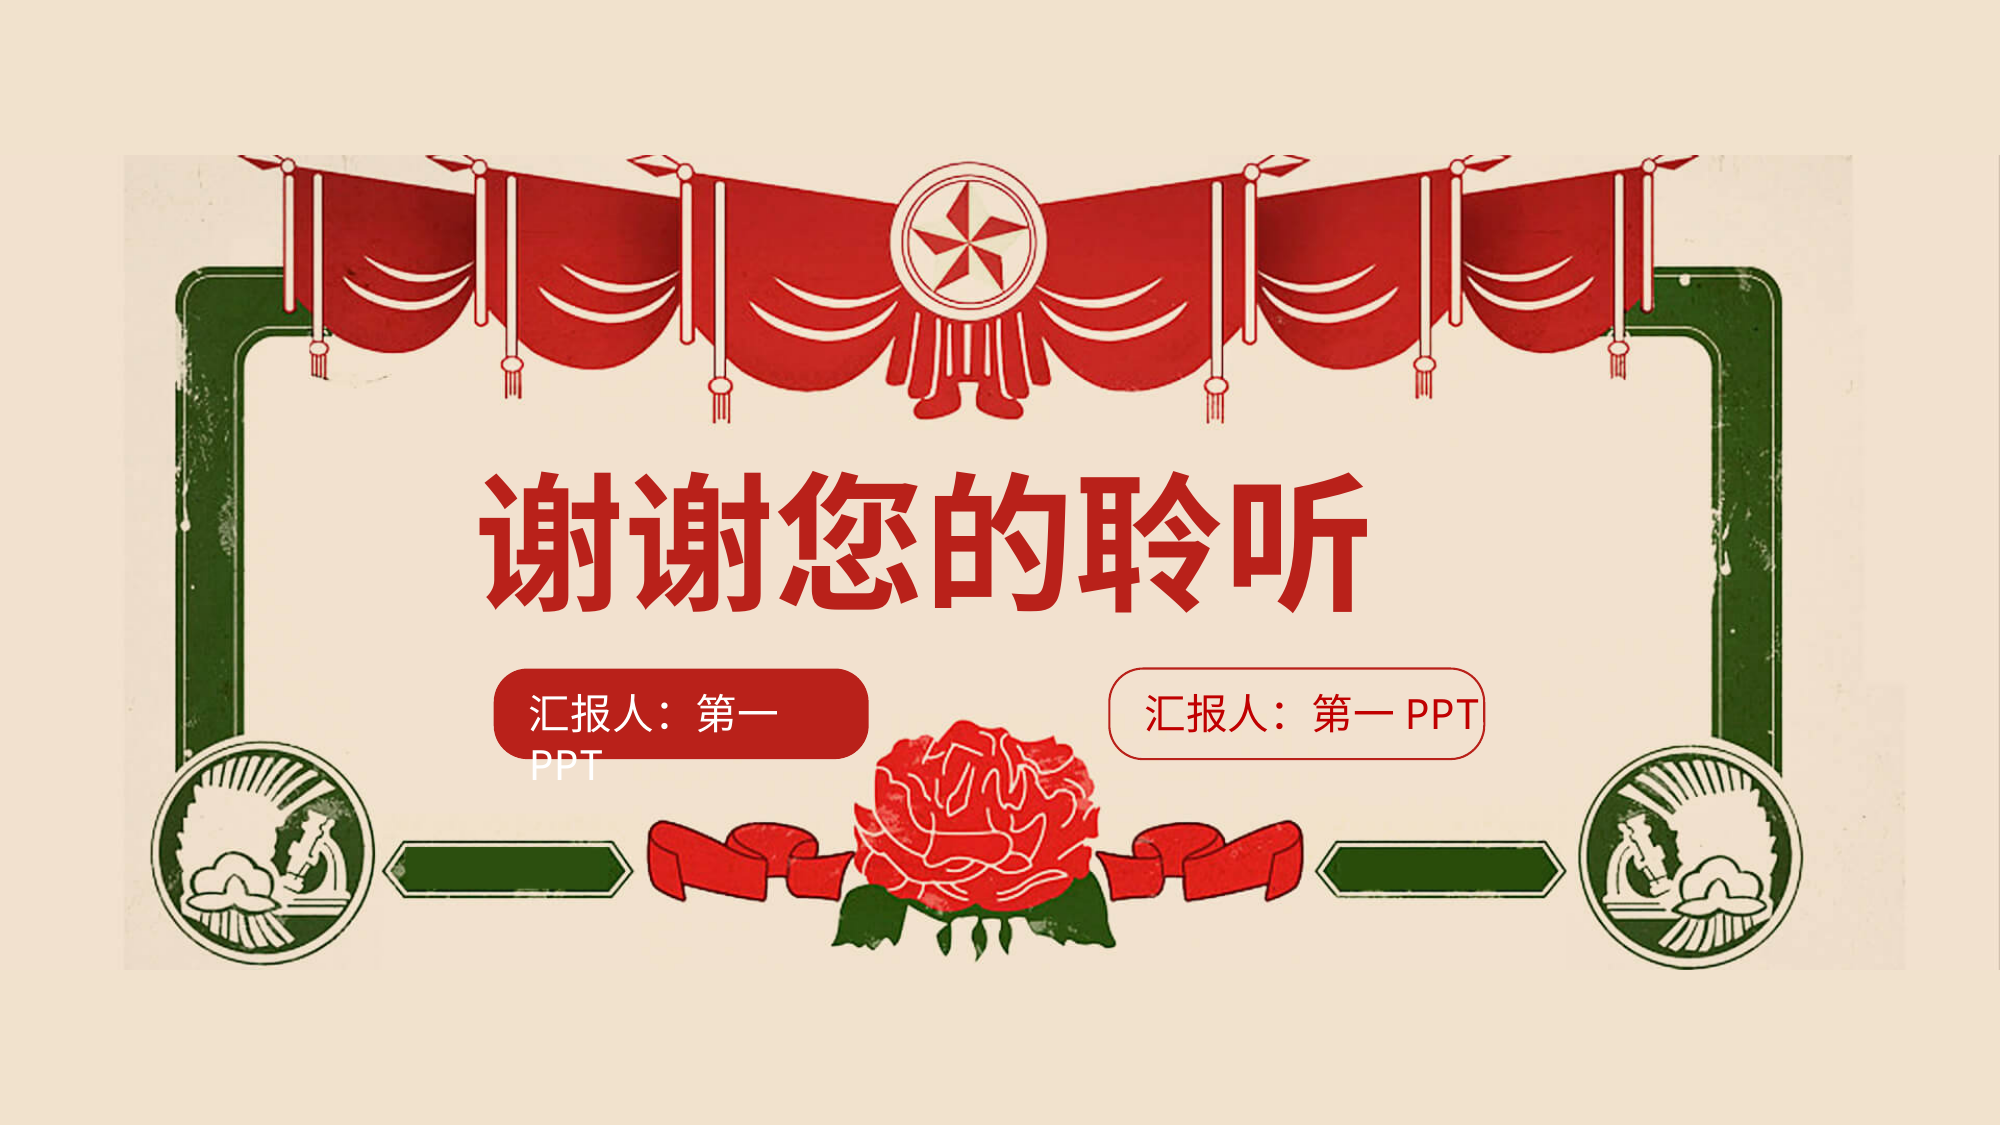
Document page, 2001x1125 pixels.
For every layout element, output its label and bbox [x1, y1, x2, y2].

picture [0, 155, 2000, 970]
